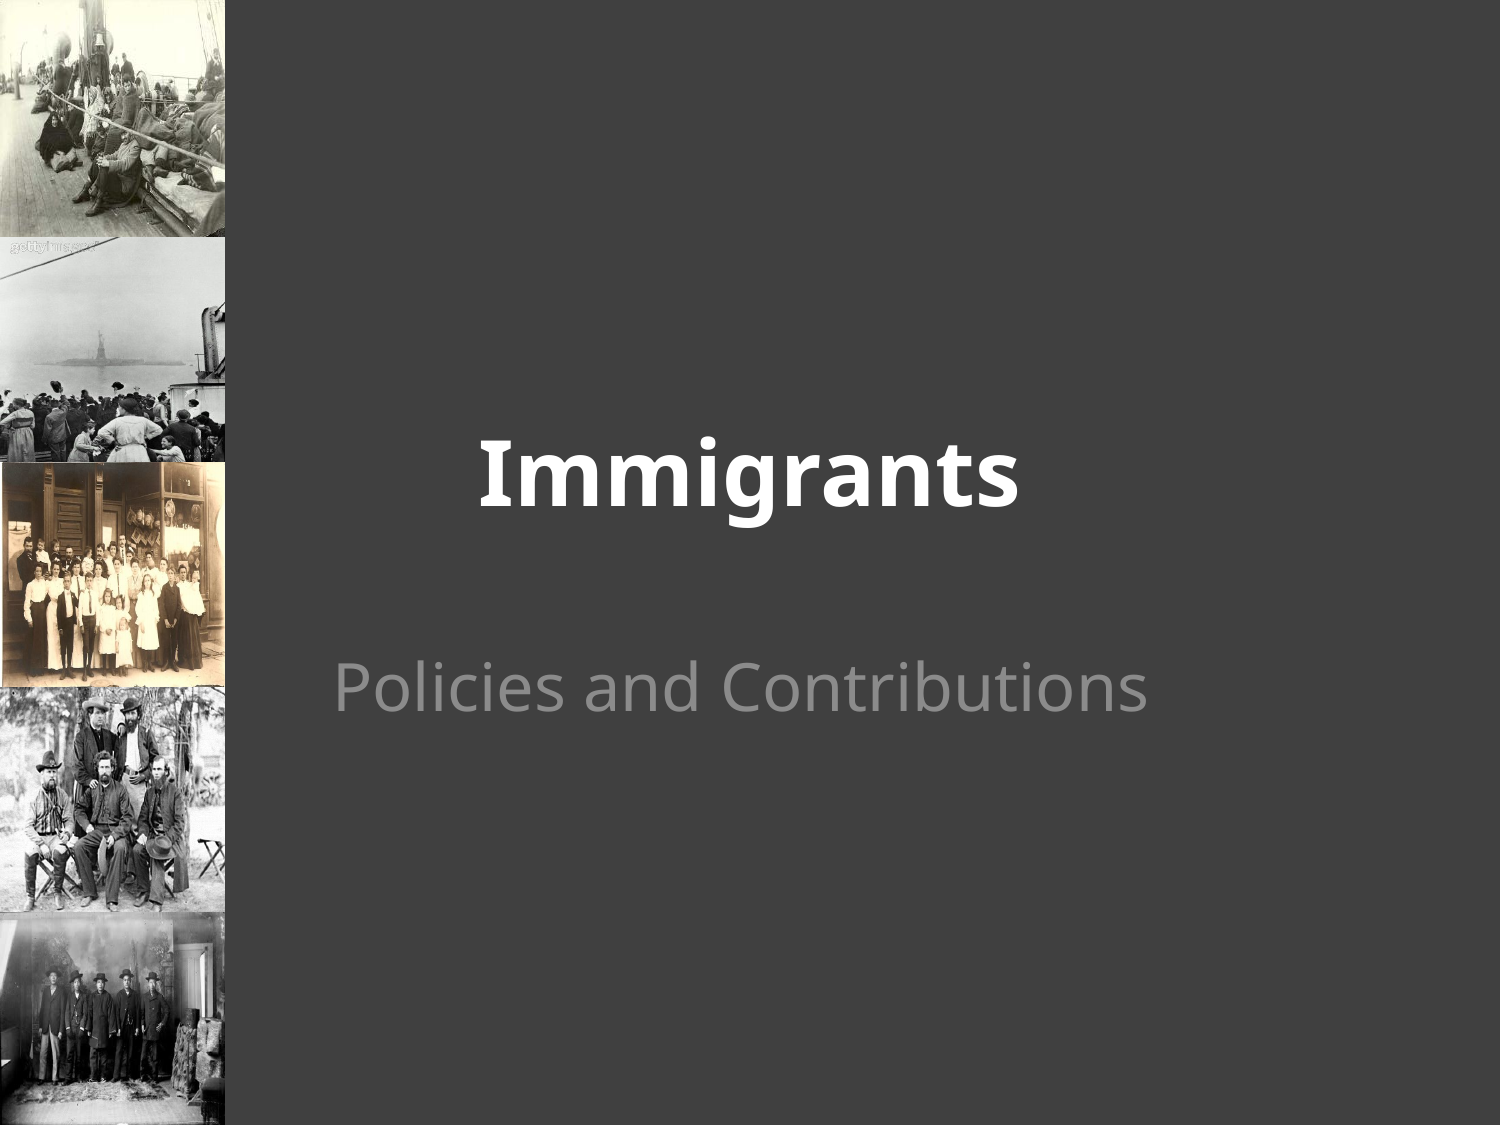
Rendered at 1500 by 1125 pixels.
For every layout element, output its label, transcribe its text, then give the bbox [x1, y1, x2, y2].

subtitle Policies and Contributions [229, 637, 1275, 925]
picture [0, 0, 226, 1125]
title Immigrants [229, 349, 1388, 591]
